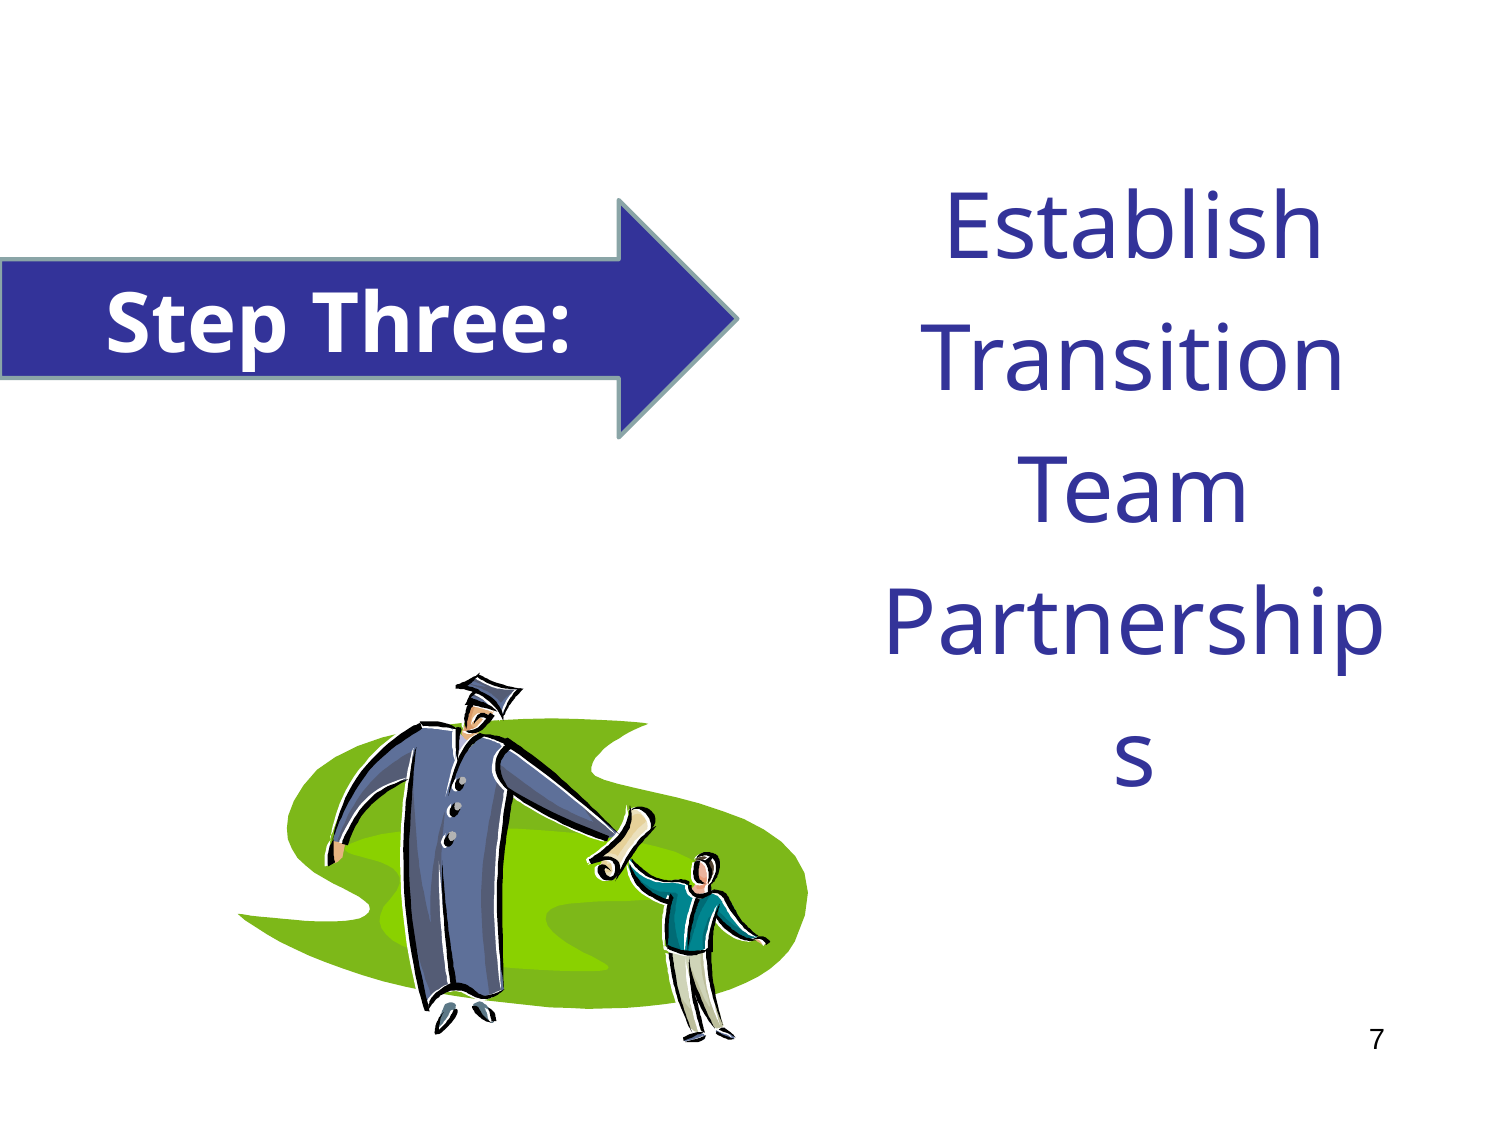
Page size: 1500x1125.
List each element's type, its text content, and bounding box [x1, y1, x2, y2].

picture [237, 662, 819, 1054]
list Establish Transition Team Partnerships [800, 137, 1413, 825]
slide_number 7 [1324, 1012, 1401, 1091]
text_box Step Three: [0, 198, 740, 440]
